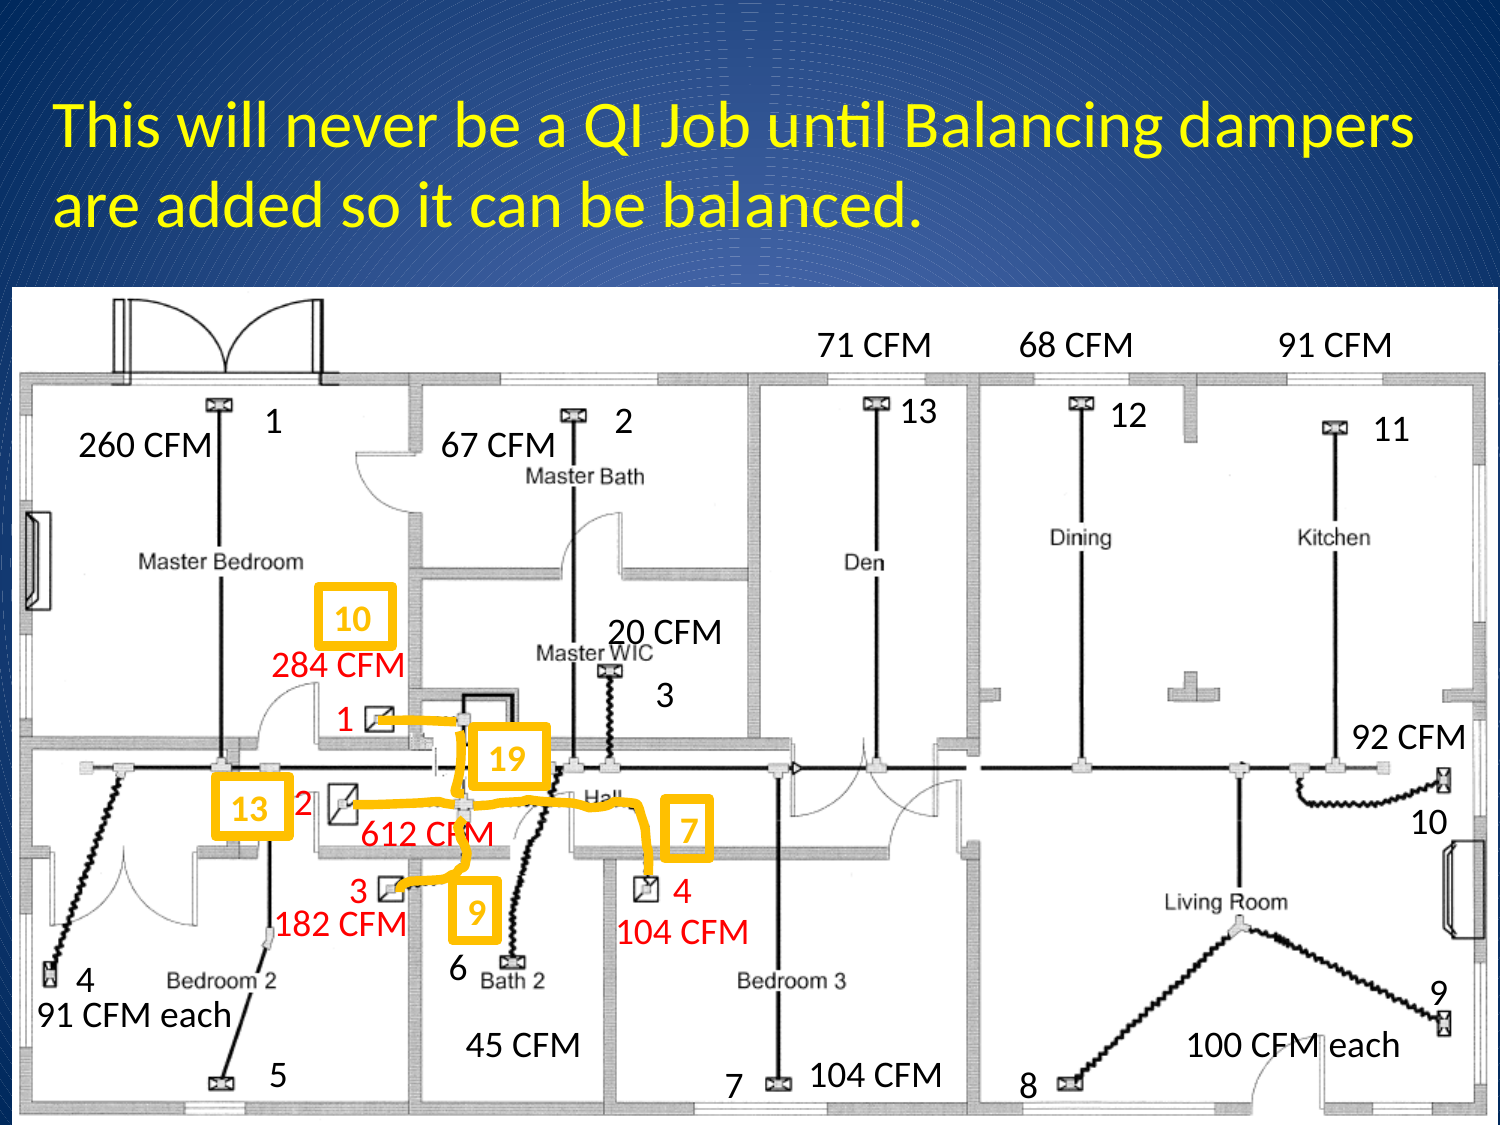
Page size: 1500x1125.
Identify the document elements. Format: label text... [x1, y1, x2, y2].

text_box This will never be a QI Job until Balancing dampers are added so it can be balanced. [38, 73, 1447, 248]
picture [12, 287, 1499, 1125]
